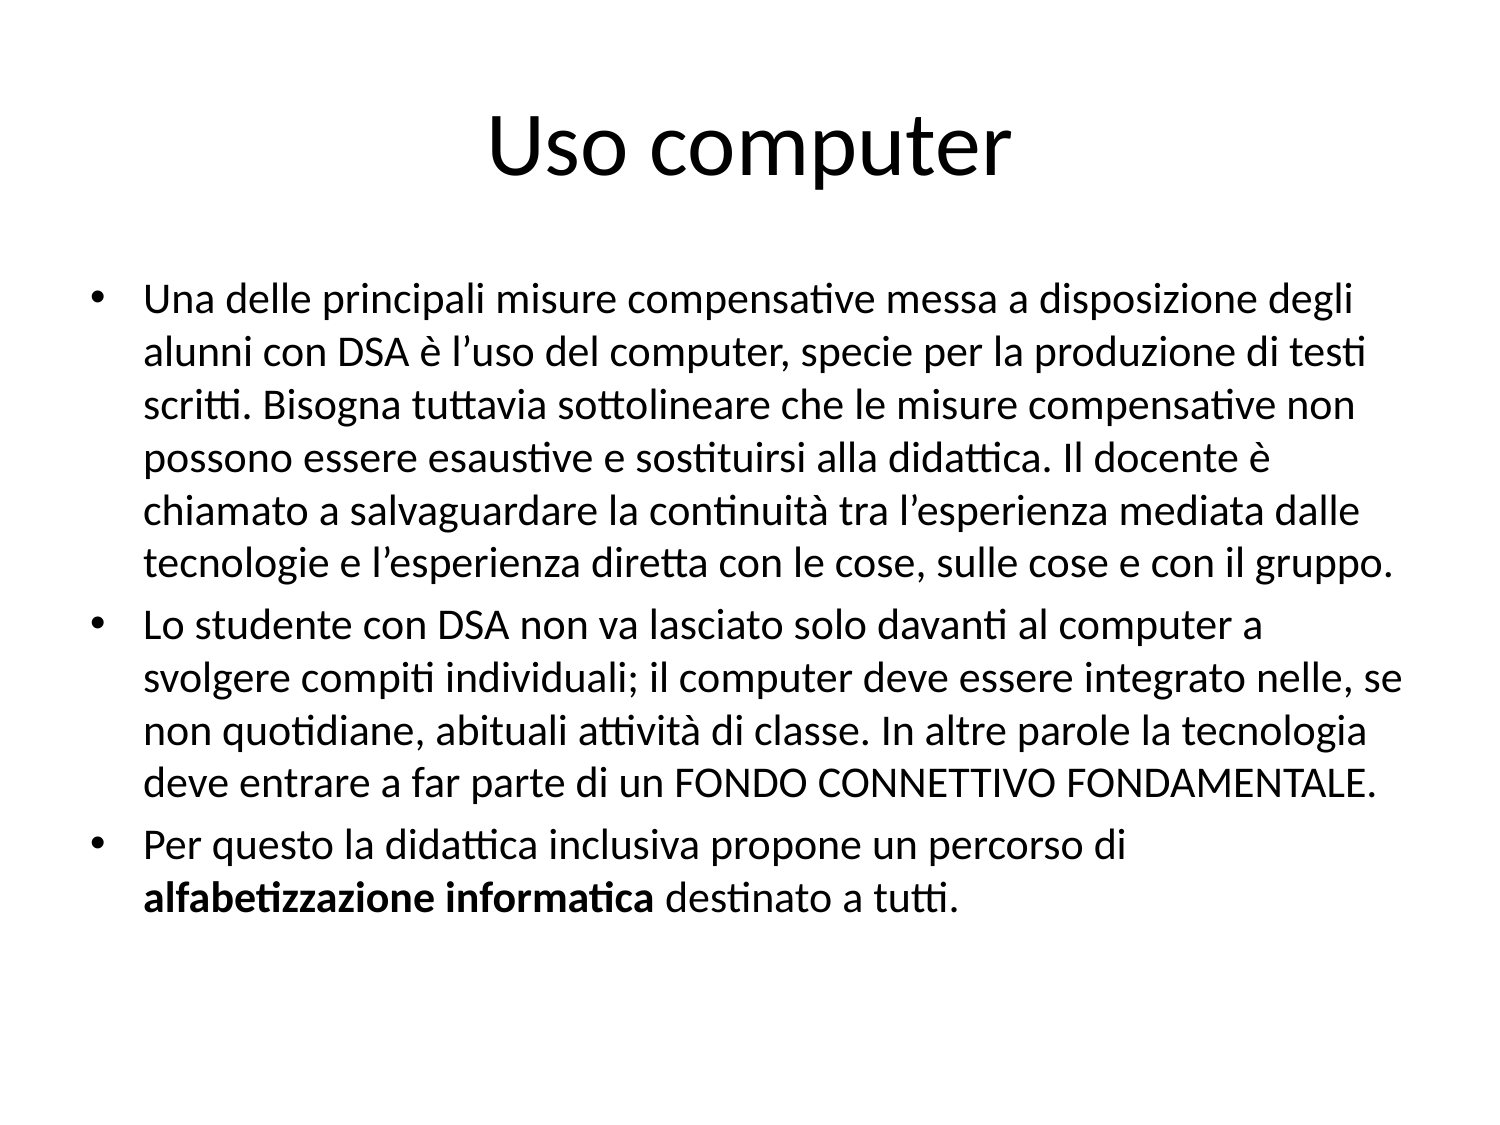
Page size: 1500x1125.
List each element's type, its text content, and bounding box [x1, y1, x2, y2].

list Una delle principali misure compensative messa a disposizione degli alunni con DSA è l’uso del computer, specie per la produzione di testi scritti. Bisogna tuttavia sottolineare che le misure compensative non possono essere esaustive e sostituirsi alla didattica. Il docente è chiamato a salvaguardare la continuità tra l’esperienza mediata dalle tecnologie e l’esperienza diretta con le cose, sulle cose e con il gruppo. Lo studente con DSA non va lasciato solo davanti al computer a svolgere compiti individuali; il computer deve essere integrato nelle, se non quotidiane, abituali attività di classe. In altre parole la tecnologia deve entrare a far parte di un FONDO CONNETTIVO FONDAMENTALE. Per questo la didattica inclusiva propone un percorso di alfabetizzazione informatica destinato a tutti. [75, 262, 1425, 1005]
title Uso computer [75, 45, 1425, 233]
